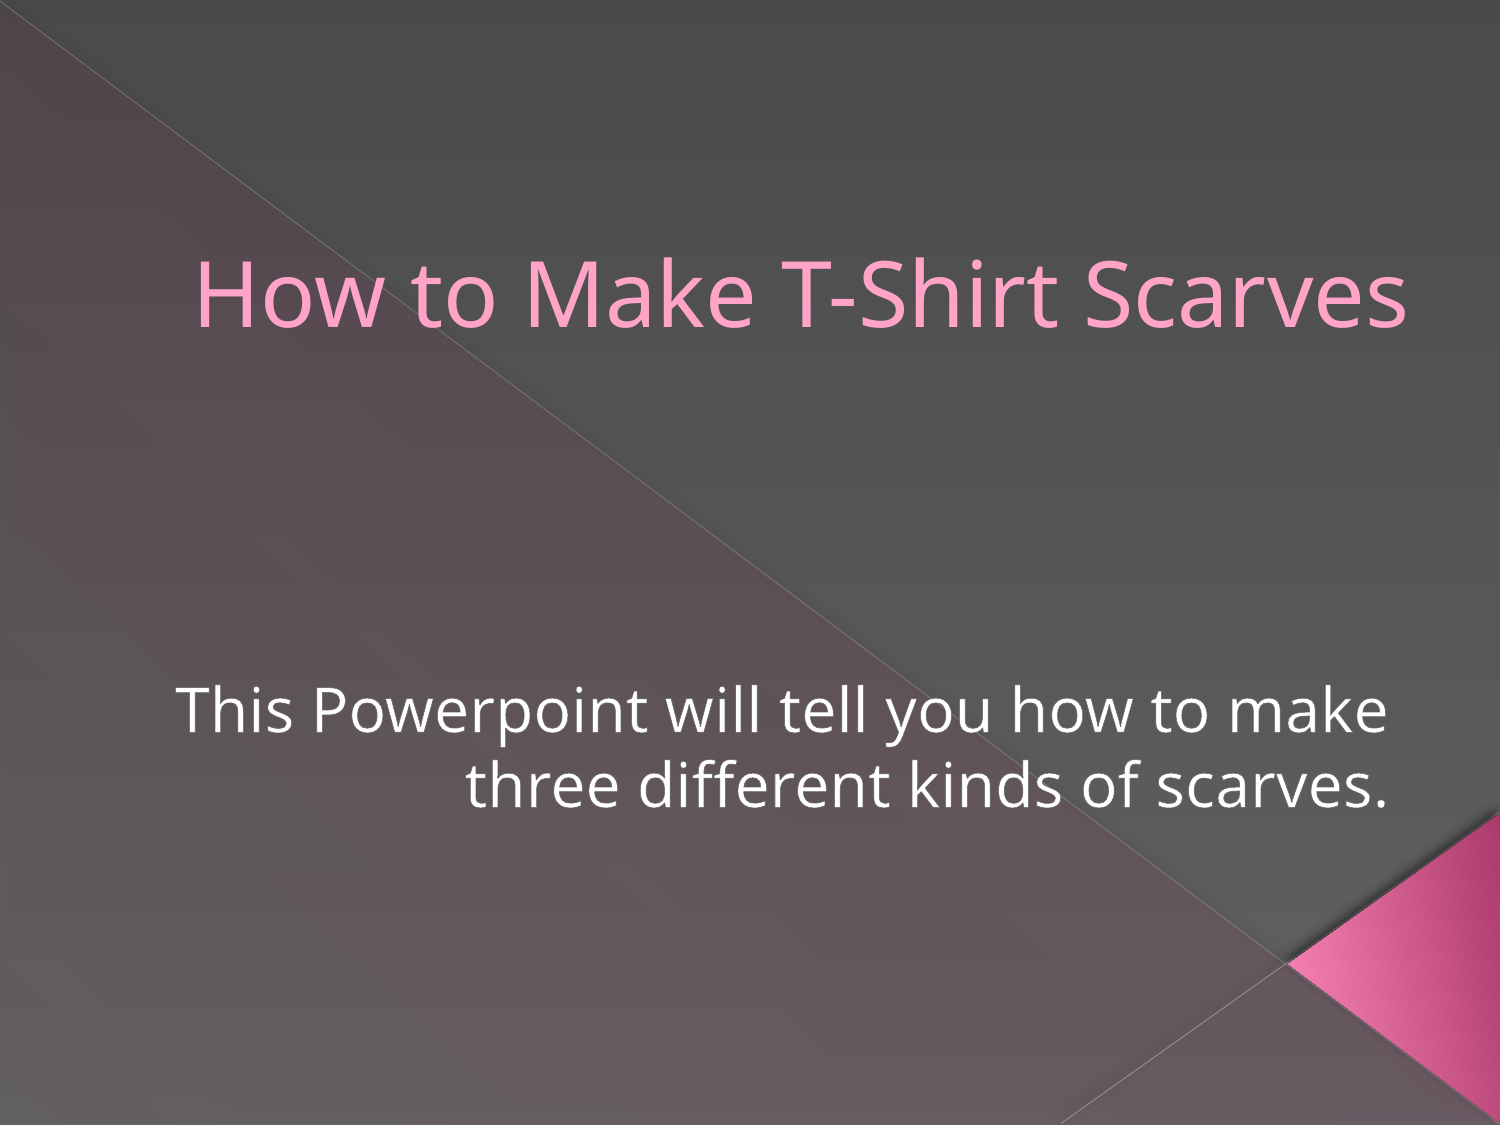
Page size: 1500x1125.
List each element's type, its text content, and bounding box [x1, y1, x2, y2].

title How to Make T-Shirt Scarves [50, 112, 1425, 354]
subtitle This Powerpoint will tell you how to make three different kinds of scarves. [150, 662, 1412, 869]
